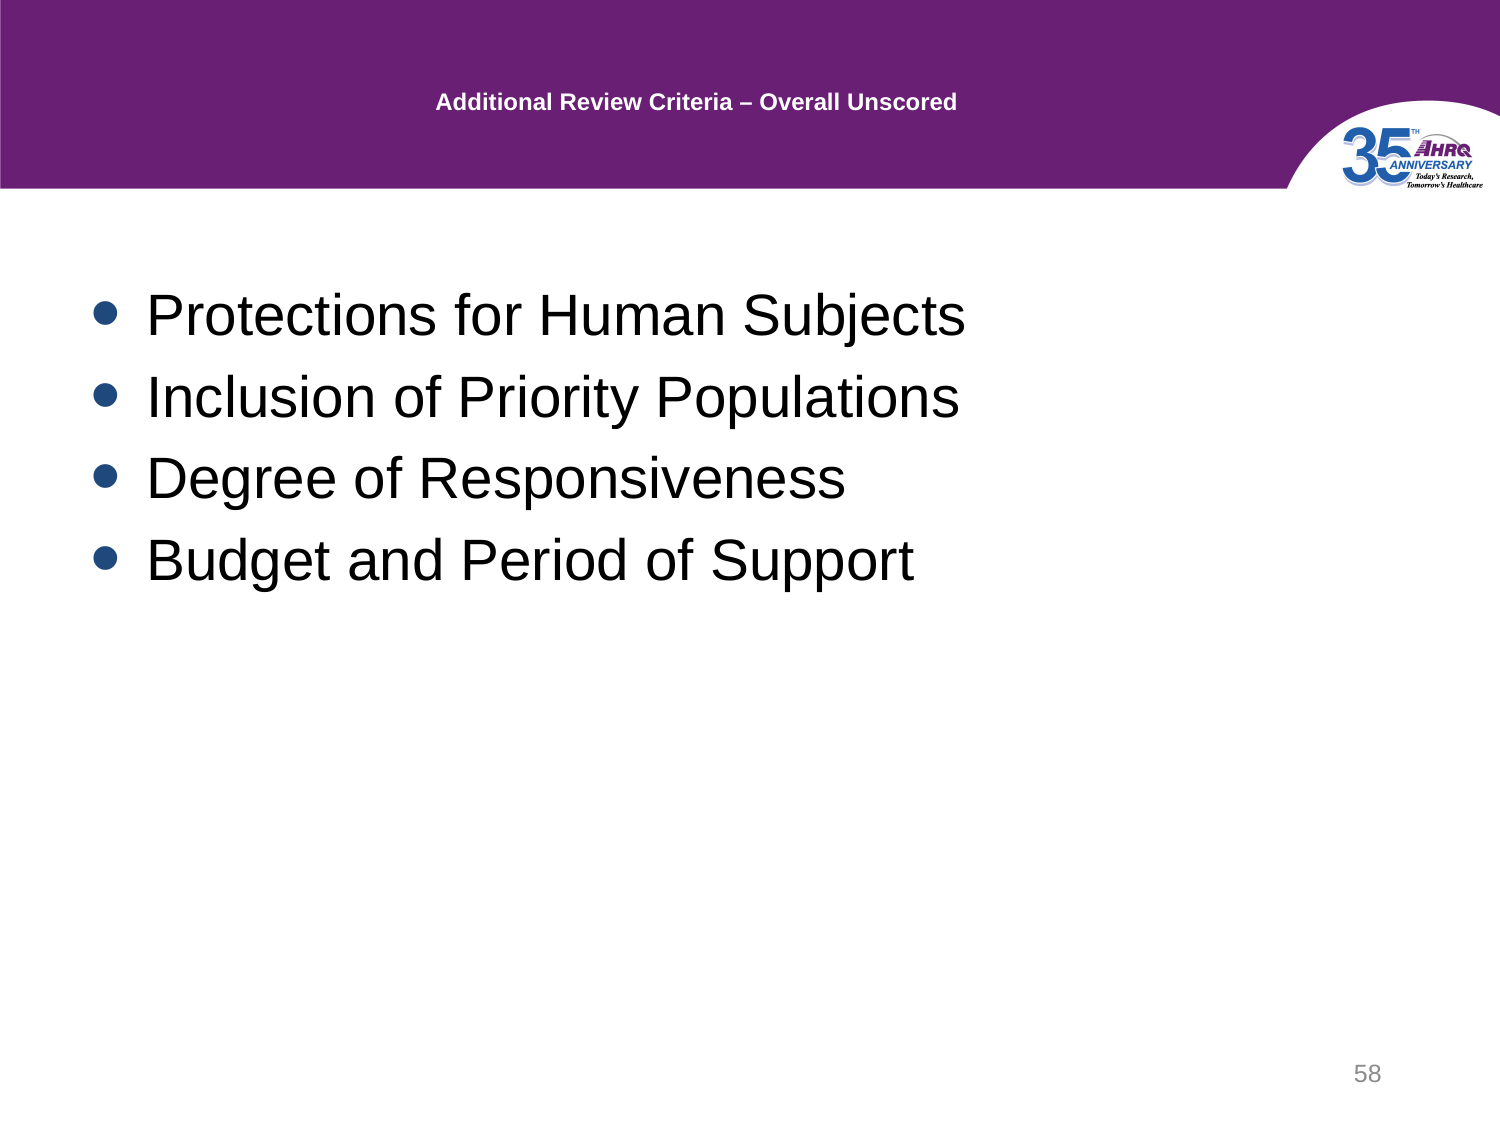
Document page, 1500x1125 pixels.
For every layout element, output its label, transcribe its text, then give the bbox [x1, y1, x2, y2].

slide_number 58 [1059, 1042, 1397, 1103]
picture [0, 0, 1500, 1125]
list Protections for Human Subjects Inclusion of Priority Populations Degree of Responsiveness Budget and Period of Support [75, 270, 1425, 1013]
title Additional Review Criteria – Overall Unscored [99, 50, 1294, 152]
